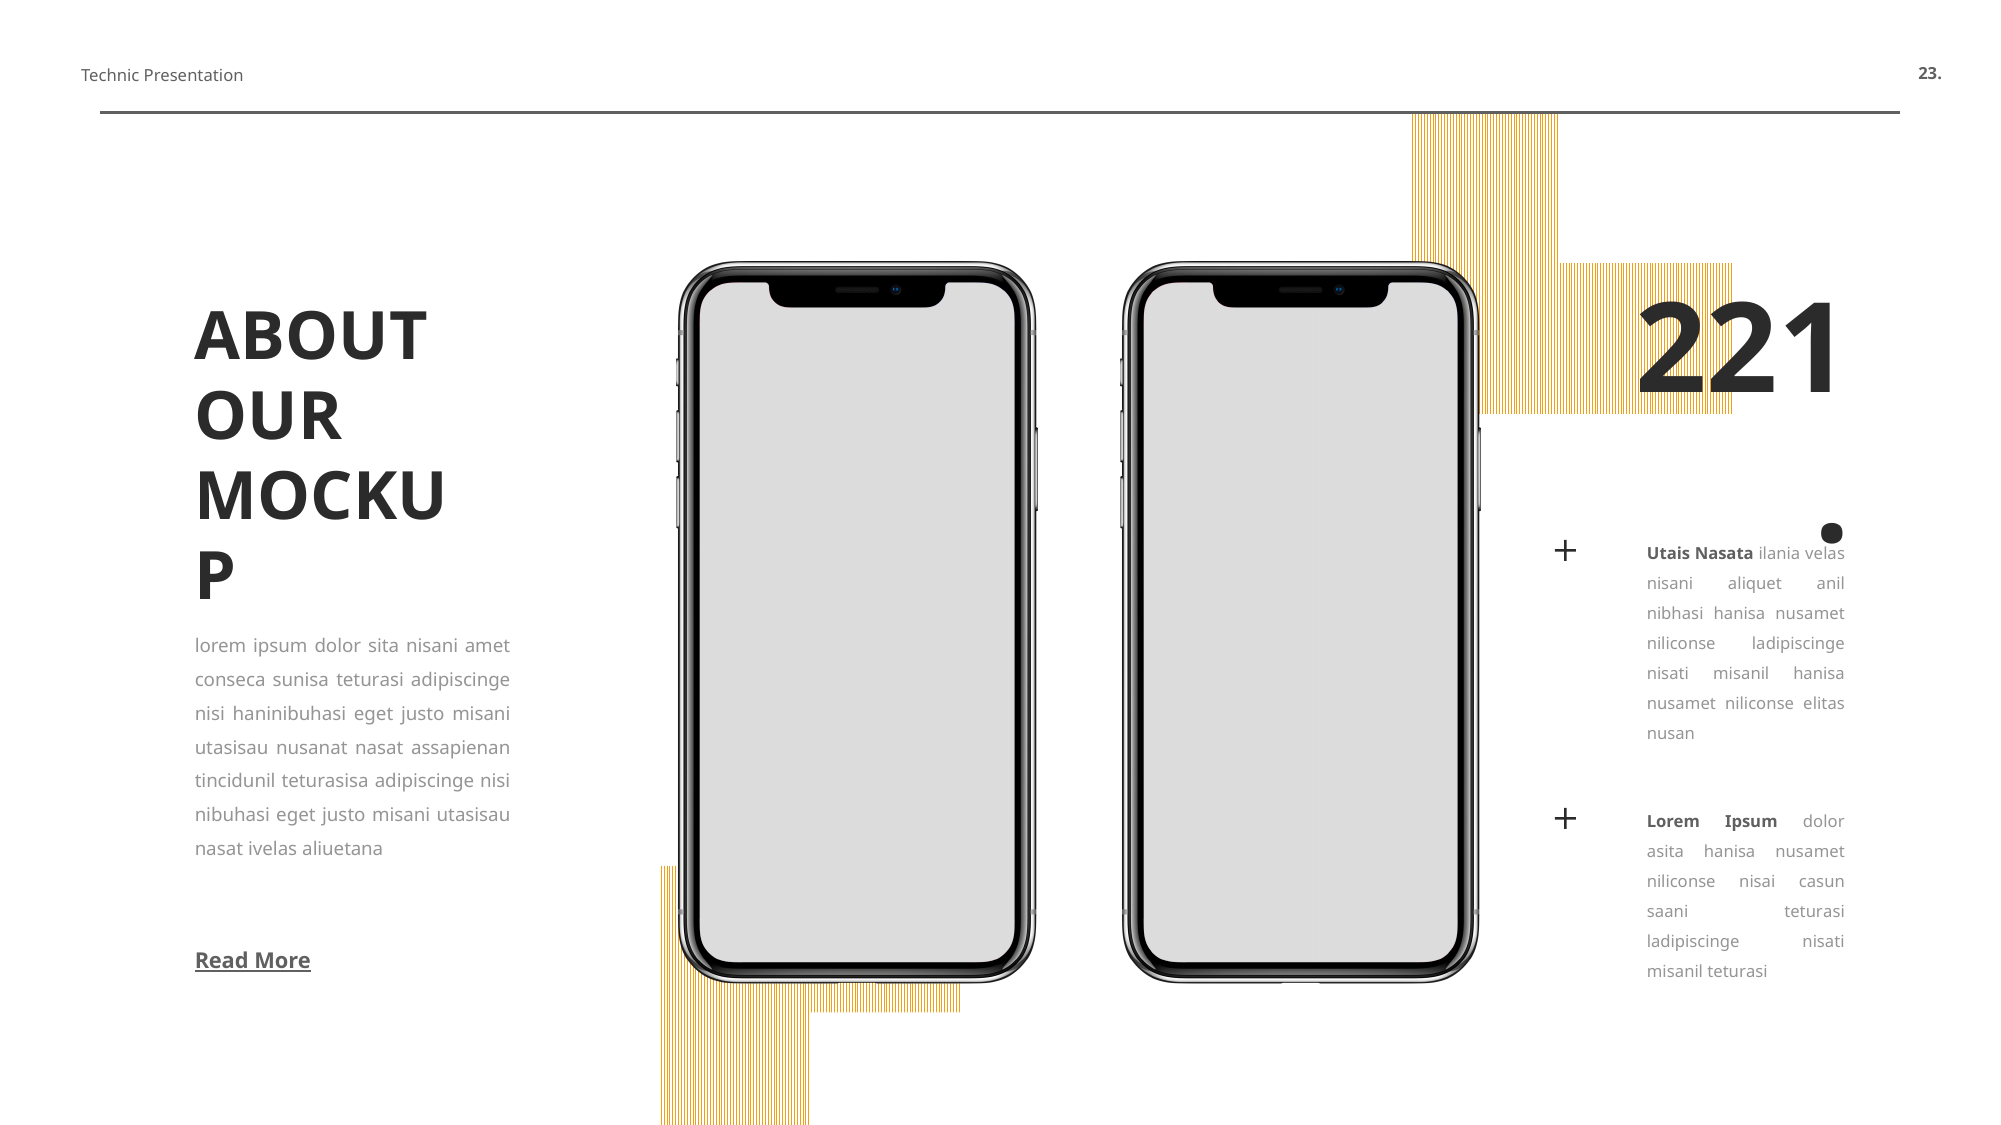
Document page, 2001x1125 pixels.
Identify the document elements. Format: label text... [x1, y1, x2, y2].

text_box 221. [1597, 260, 1865, 576]
text_box Lorem Ipsum dolor asita hanisa nusamet niliconse nisai casun saani teturasi ladipiscinge nisati misanil teturasi [1632, 793, 1860, 988]
text_box Utais Nasata ilania velas nisani aliquet anil nibhasi hanisa nusamet niliconse ladipiscinge nisati misanil hanisa nusamet niliconse elitas nusan [1632, 576, 1860, 750]
text_box ABOUT OUR MOCKUP [180, 285, 481, 615]
text_box [1554, 539, 1577, 562]
text_box [1554, 807, 1577, 830]
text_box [83, 55, 1918, 93]
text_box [675, 259, 1482, 991]
text_box Read More [180, 939, 346, 981]
text_box lorem ipsum dolor sita nisani amet conseca sunisa teturasi adipiscinge nisi haninibuhasi eget justo misani utasisau nusanat nasat assapienan tincidunil teturasisa adipiscinge nisi nibuhasi eget justo misani utasisau nasat ivelas aliuetana [180, 615, 525, 867]
